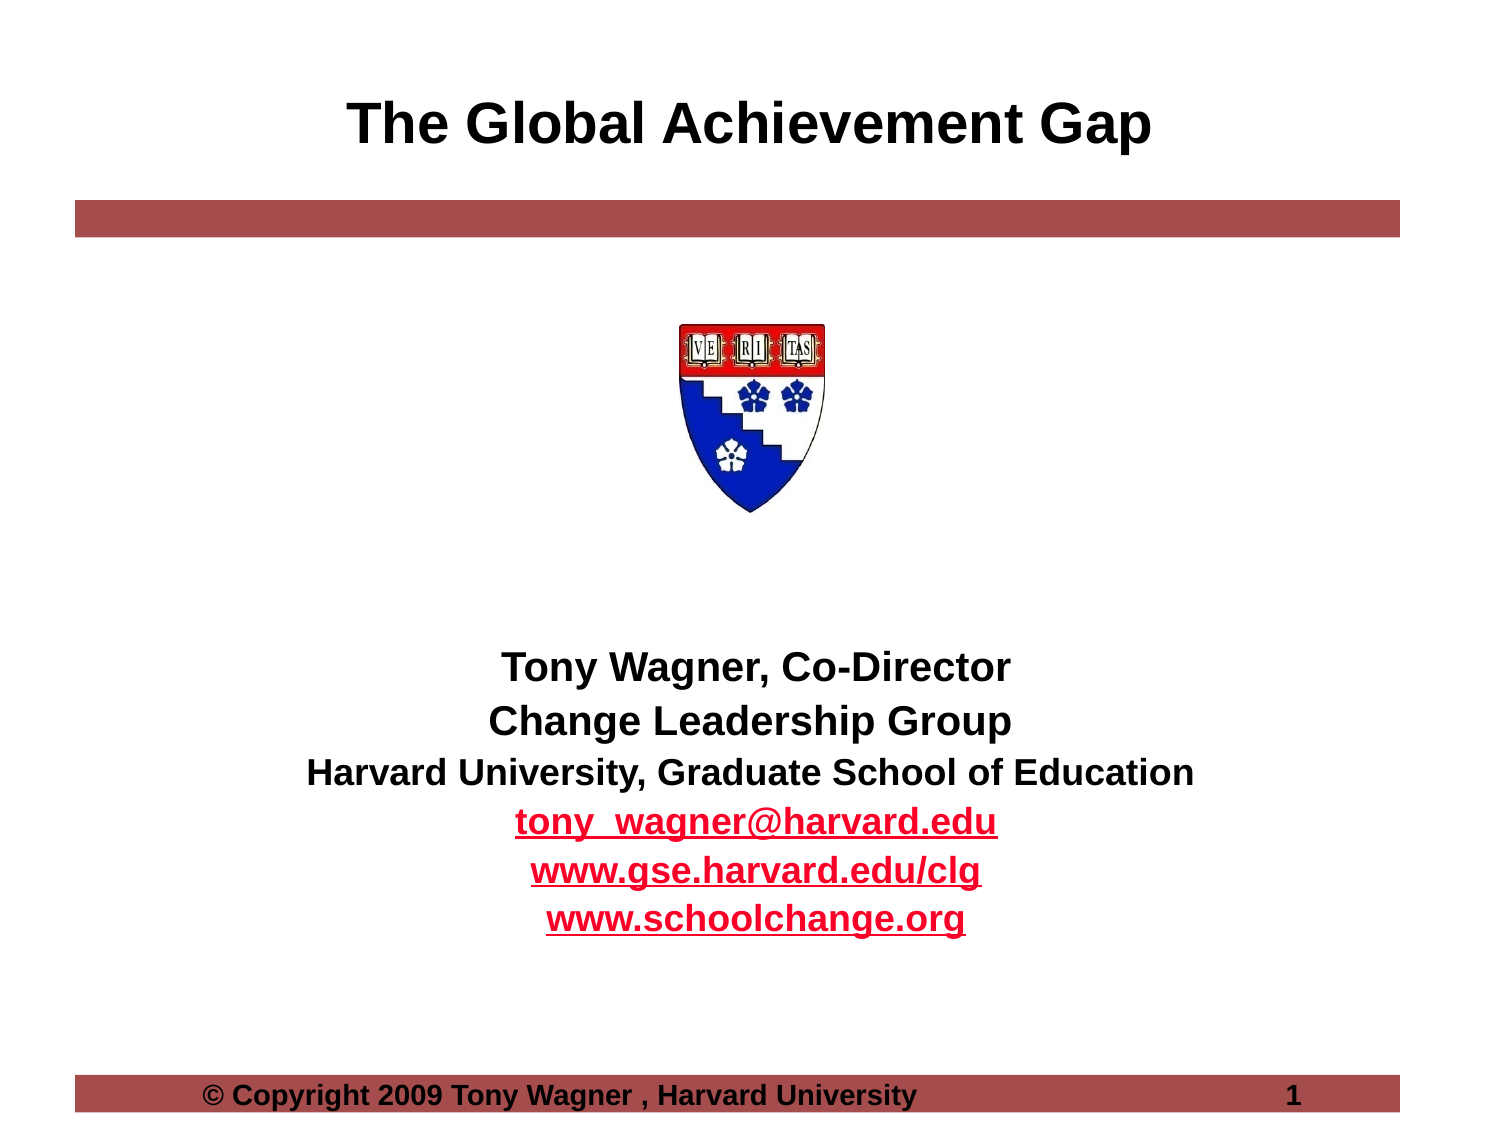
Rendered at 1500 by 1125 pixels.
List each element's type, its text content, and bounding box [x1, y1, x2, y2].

title The Global Achievement Gap [111, 58, 1388, 192]
picture [678, 324, 825, 513]
subtitle Tony Wagner, Co-Director Change Leadership Group Harvard University, Graduate School of Education tony_wagner@harvard.edu www.gse.harvard.edu/clg www.schoolchange.org [224, 261, 1288, 1026]
